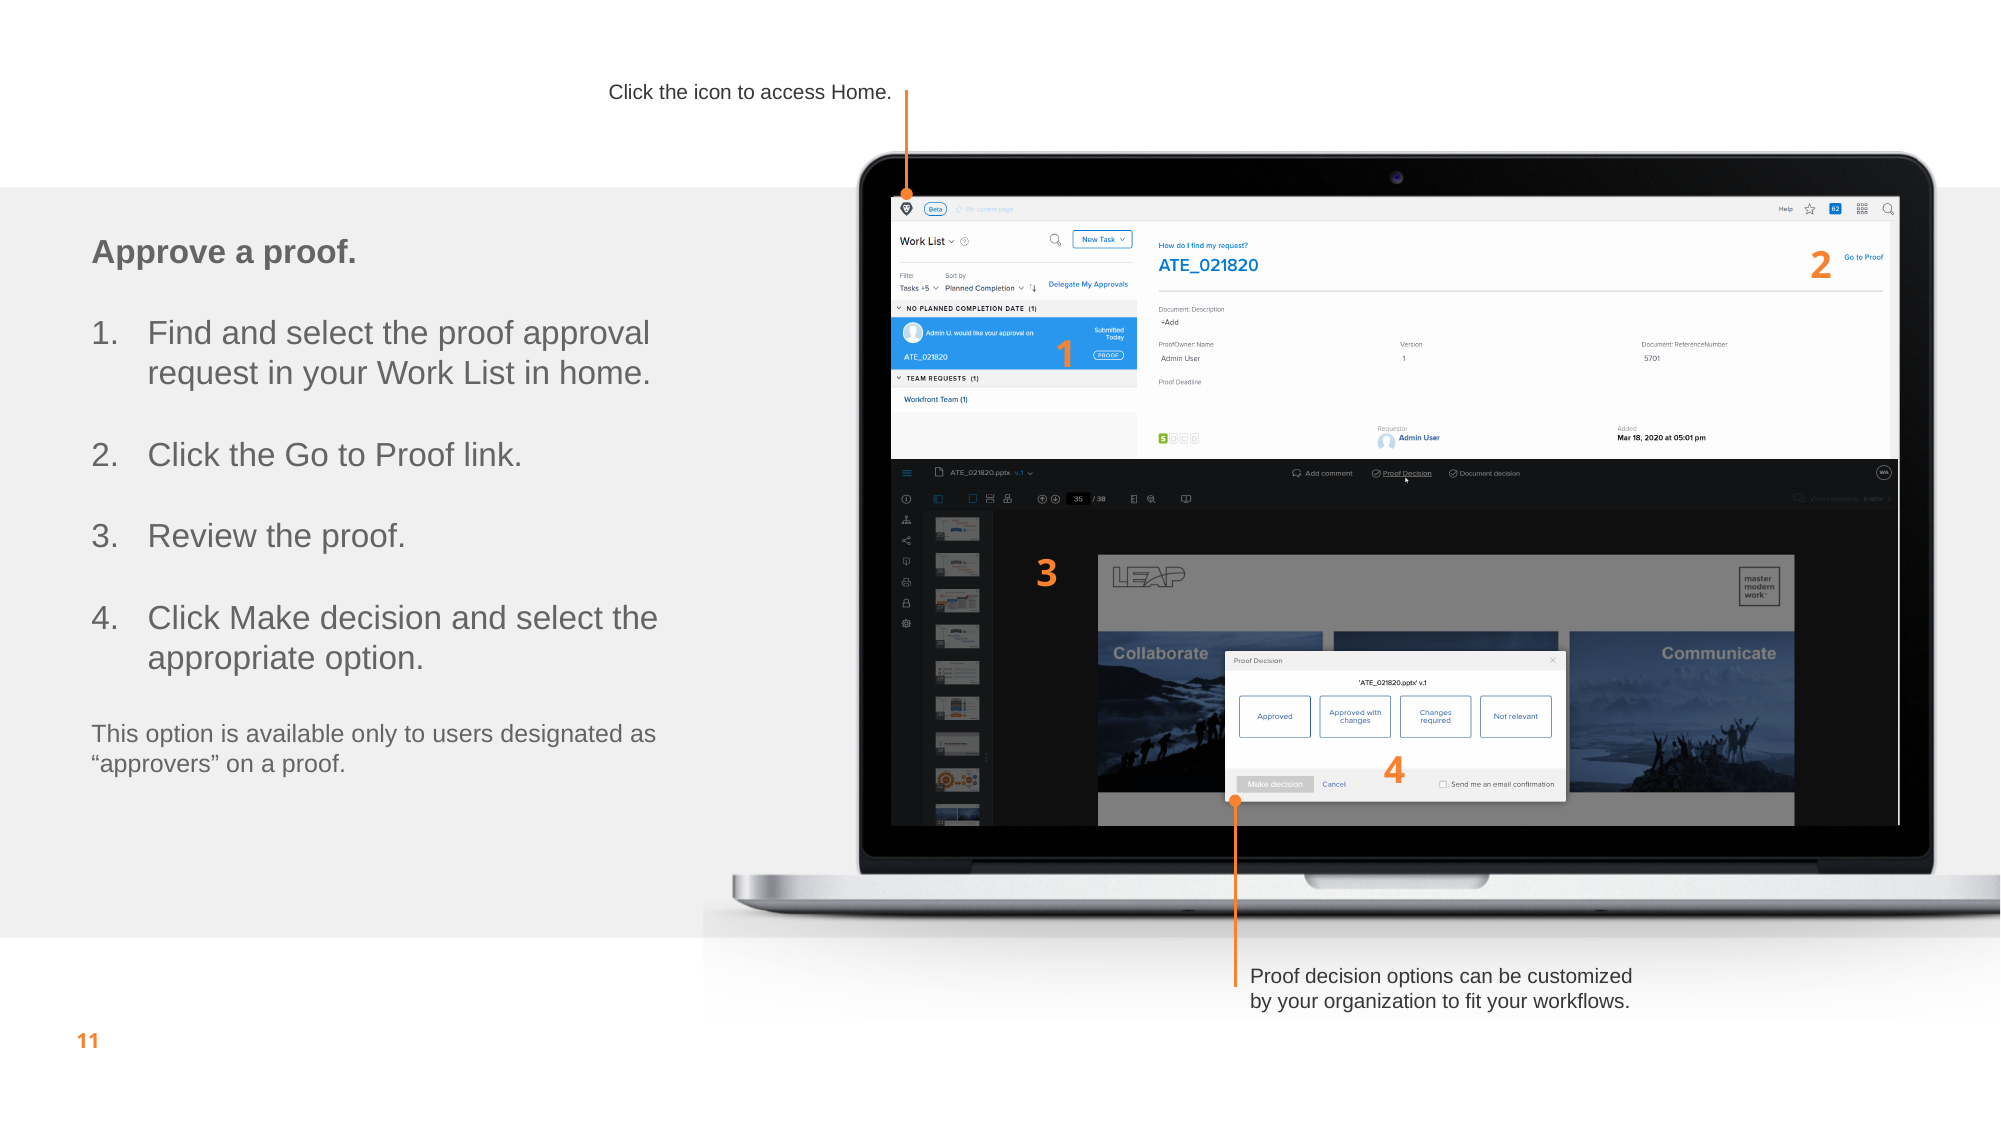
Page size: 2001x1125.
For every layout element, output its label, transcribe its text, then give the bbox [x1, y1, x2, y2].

text_box Click the icon to access Home. [593, 71, 912, 111]
text_box Approve a proof. Find and select the proof approval request in your Work List in home. Click the Go to Proof link. Review the proof. Click Make decision and select the appropriate option. This option is available only to users designated as “approvers” on a proof. [76, 222, 739, 931]
text_box Proof decision options can be customized by your organization to fit your workflows. [1235, 954, 1661, 1020]
picture [703, 151, 2001, 1019]
